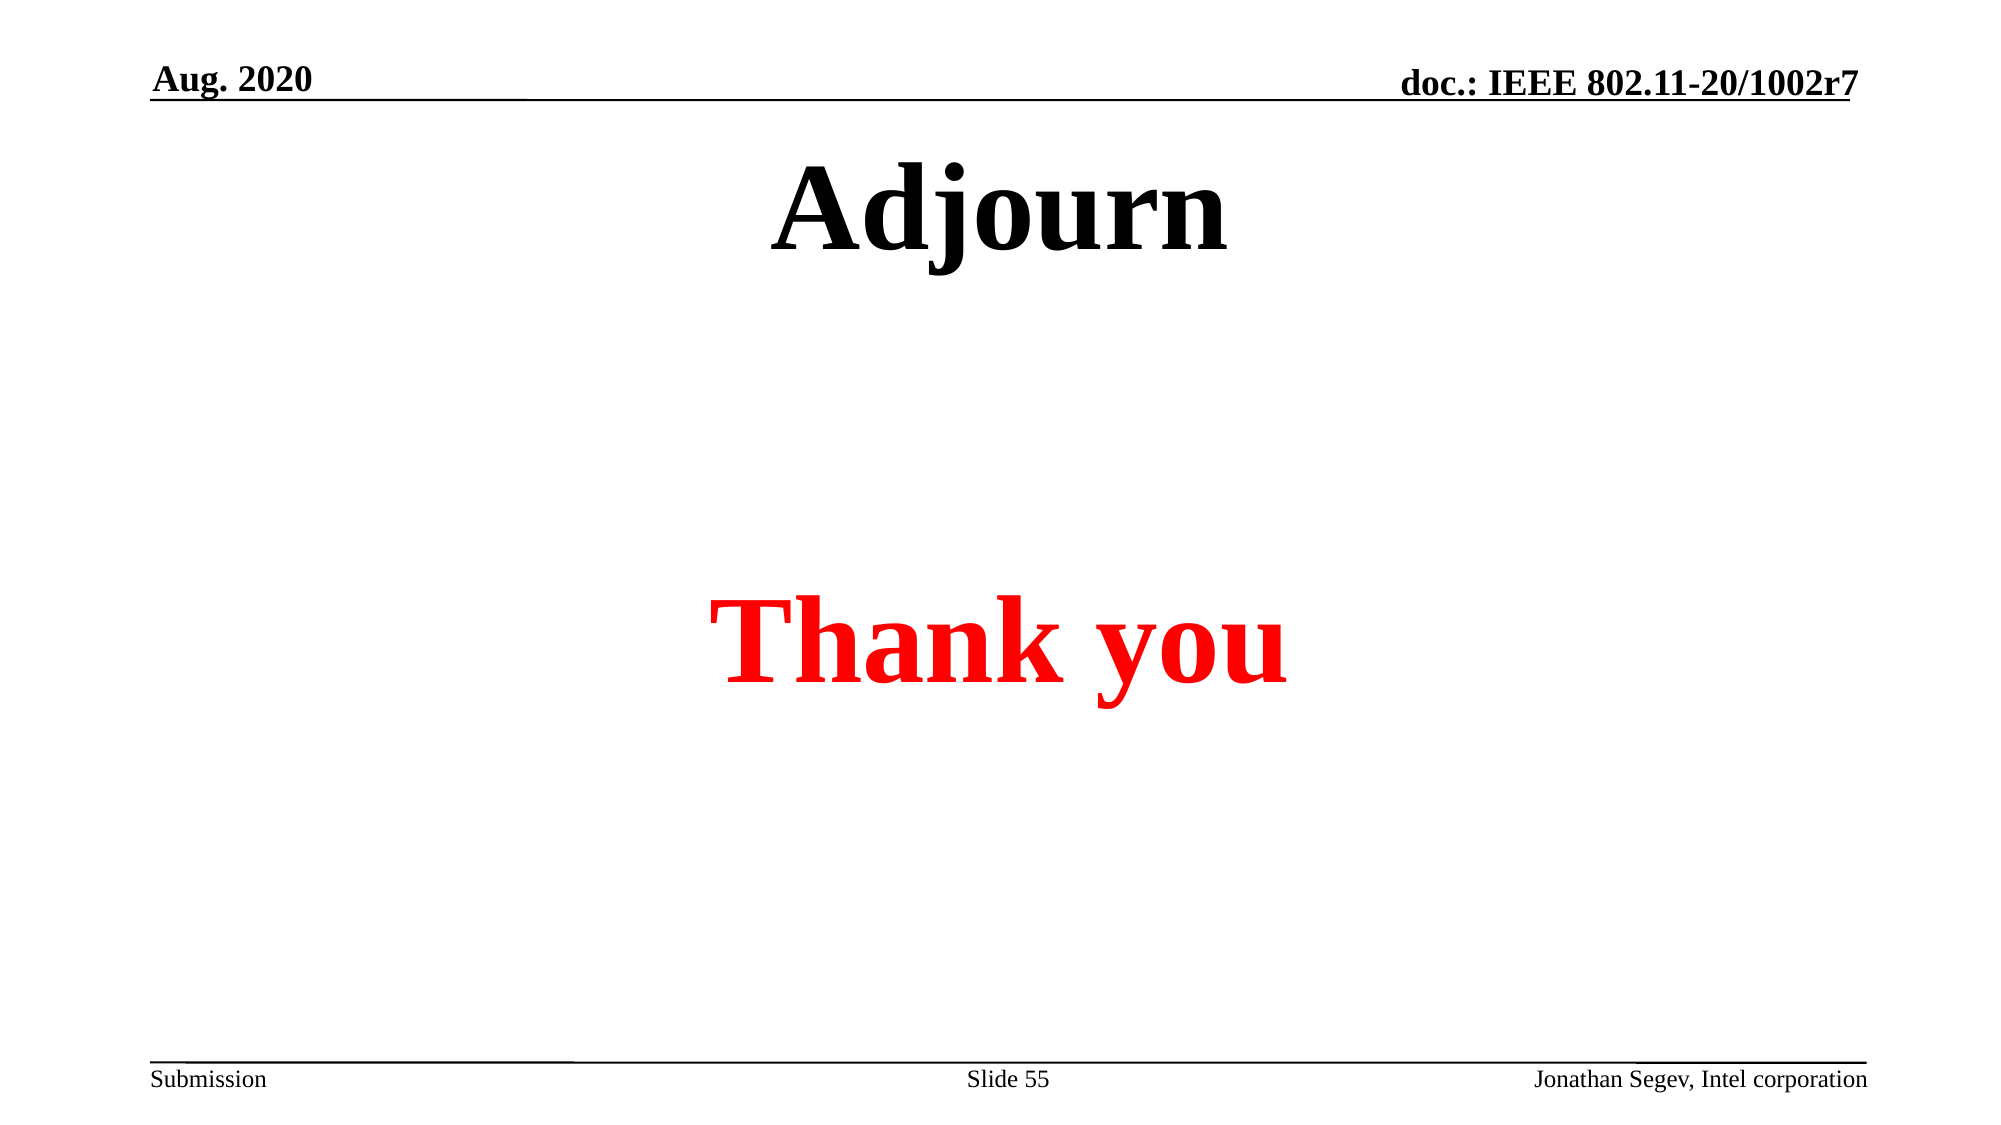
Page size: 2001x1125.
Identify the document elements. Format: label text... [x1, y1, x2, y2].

title Adjourn [149, 112, 1850, 288]
slide_number Slide 55 [950, 1061, 1067, 1123]
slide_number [152, 54, 563, 100]
list Thank you [149, 324, 1850, 1000]
footer Jonathan Segev, Intel corporation [1171, 1061, 1869, 1093]
